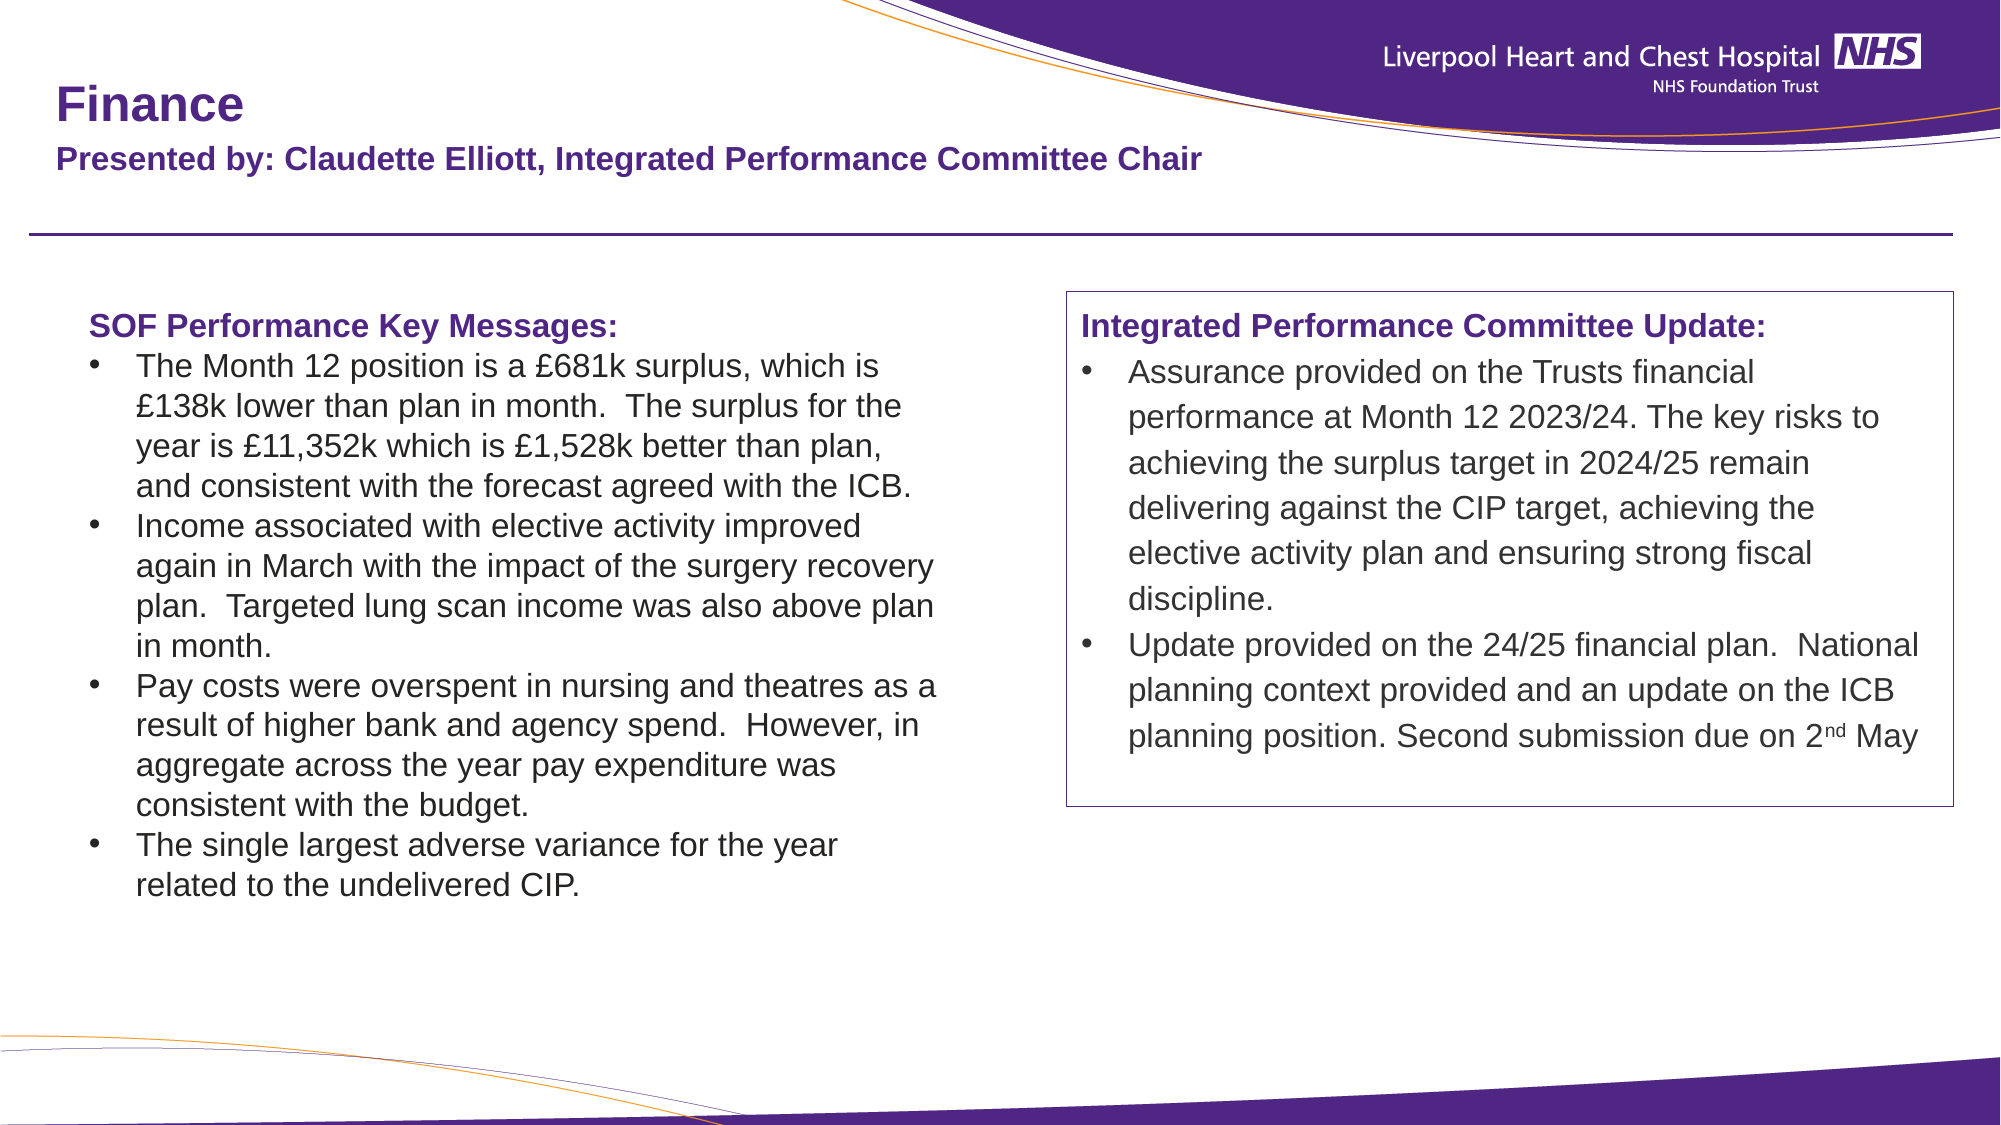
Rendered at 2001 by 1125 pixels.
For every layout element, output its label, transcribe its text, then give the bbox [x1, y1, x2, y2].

title Finance Presented by: Claudette Elliott, Integrated Performance Committee Chair [40, 46, 1921, 185]
text_box Integrated Performance Committee Update: Assurance provided on the Trusts financial performance at Month 12 2023/24. The key risks to achieving the surplus target in 2024/25 remain delivering against the CIP target, achieving the elective activity plan and ensuring strong fiscal discipline. Update provided on the 24/25 financial plan. National planning context provided and an update on the ICB planning position. Second submission due on 2nd May [1066, 291, 1954, 807]
picture [0, 0, 2001, 1125]
text_box SOF Performance Key Messages: The Month 12 position is a £681k surplus, which is £138k lower than plan in month. The surplus for the year is £11,352k which is £1,528k better than plan, and consistent with the forecast agreed with the ICB. Income associated with elective activity improved again in March with the impact of the surgery recovery plan. Targeted lung scan income was also above plan in month. Pay costs were overspent in nursing and theatres as a result of higher bank and agency spend. However, in aggregate across the year pay expenditure was consistent with the budget. The single largest adverse variance for the year related to the undelivered CIP. [74, 291, 961, 911]
